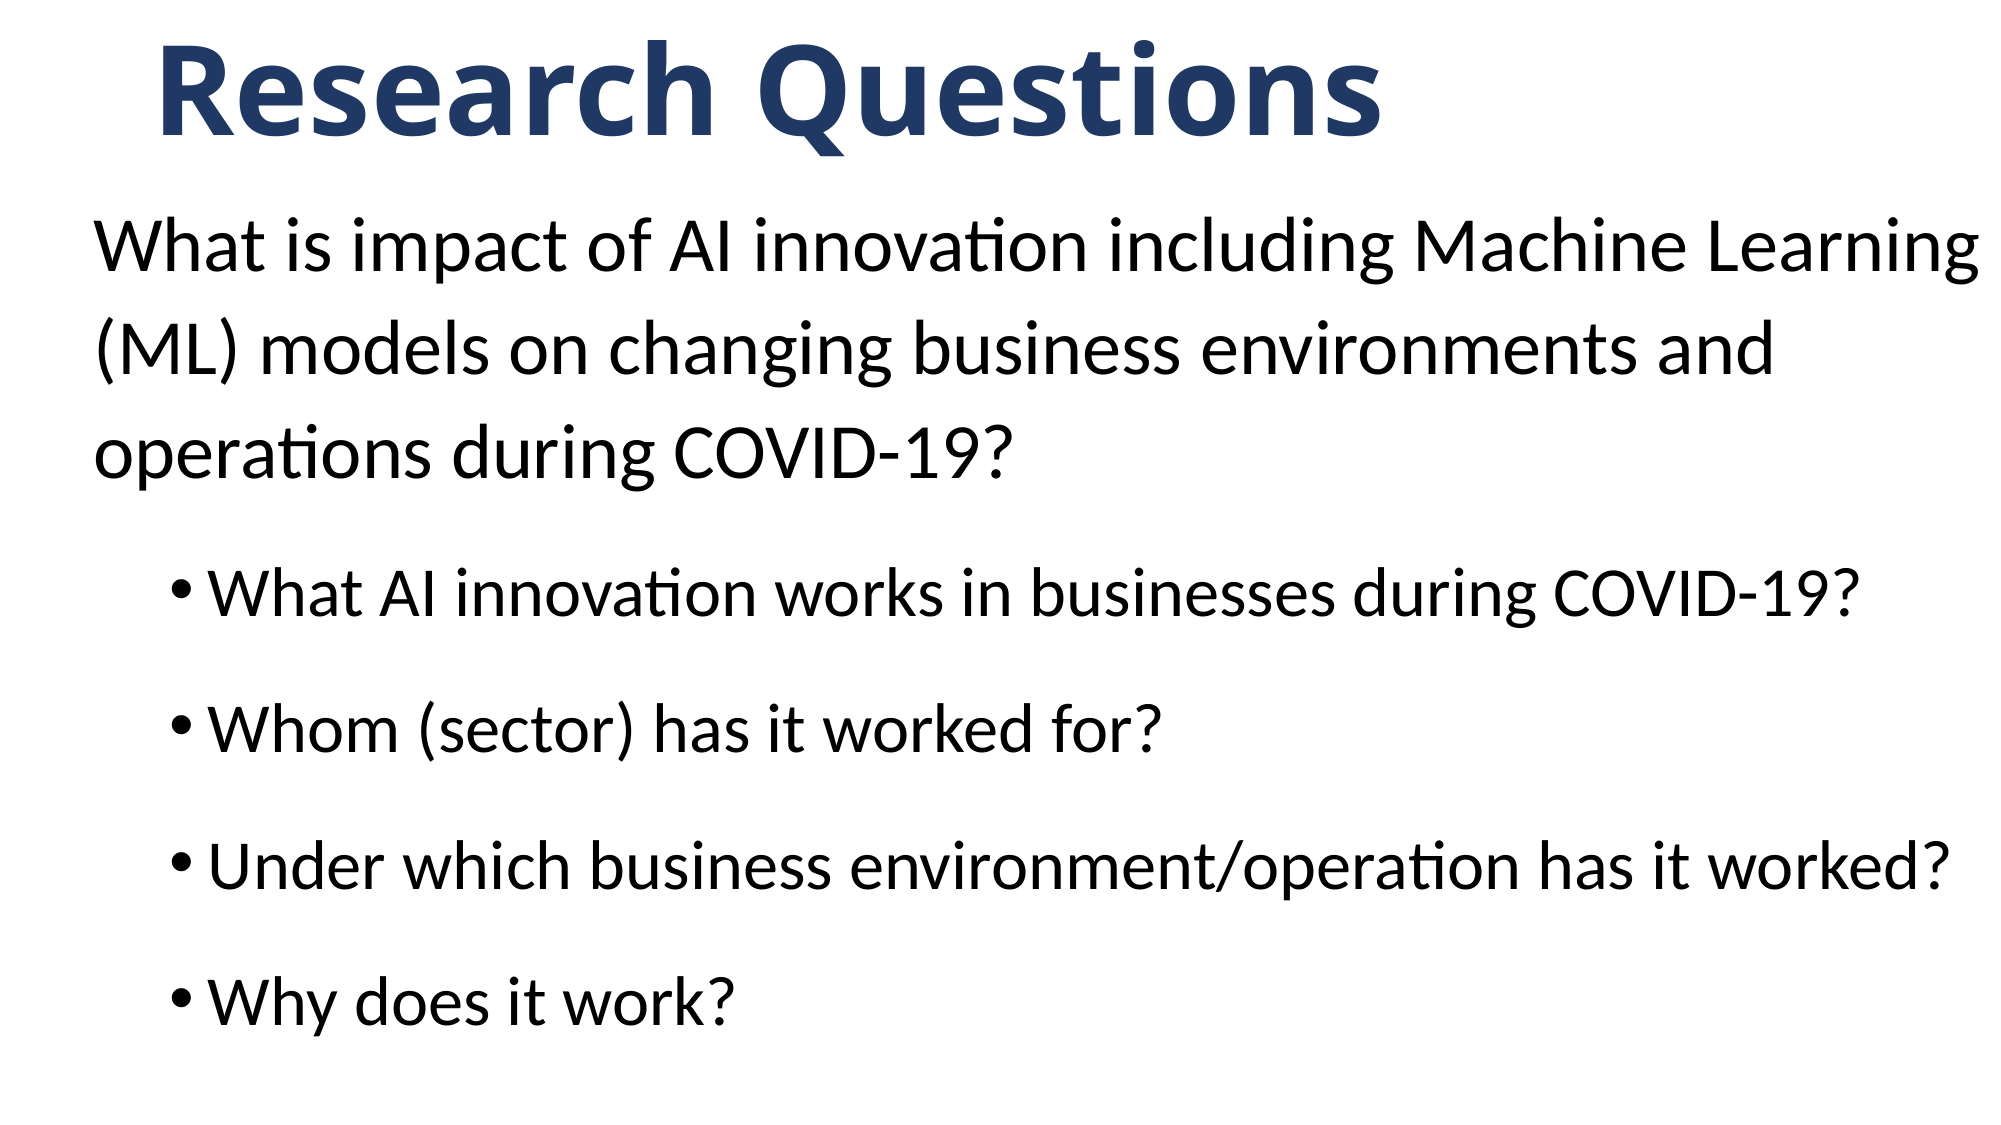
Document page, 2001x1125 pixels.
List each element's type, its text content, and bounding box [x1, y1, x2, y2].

list What is impact of AI innovation including Machine Learning (ML) models on changing business environments and operations during COVID-19? What AI innovation works in businesses during COVID-19? Whom (sector) has it worked for? Under which business environment/operation has it worked? Why does it work? [78, 176, 2000, 1125]
title Research Questions [137, 14, 1863, 176]
